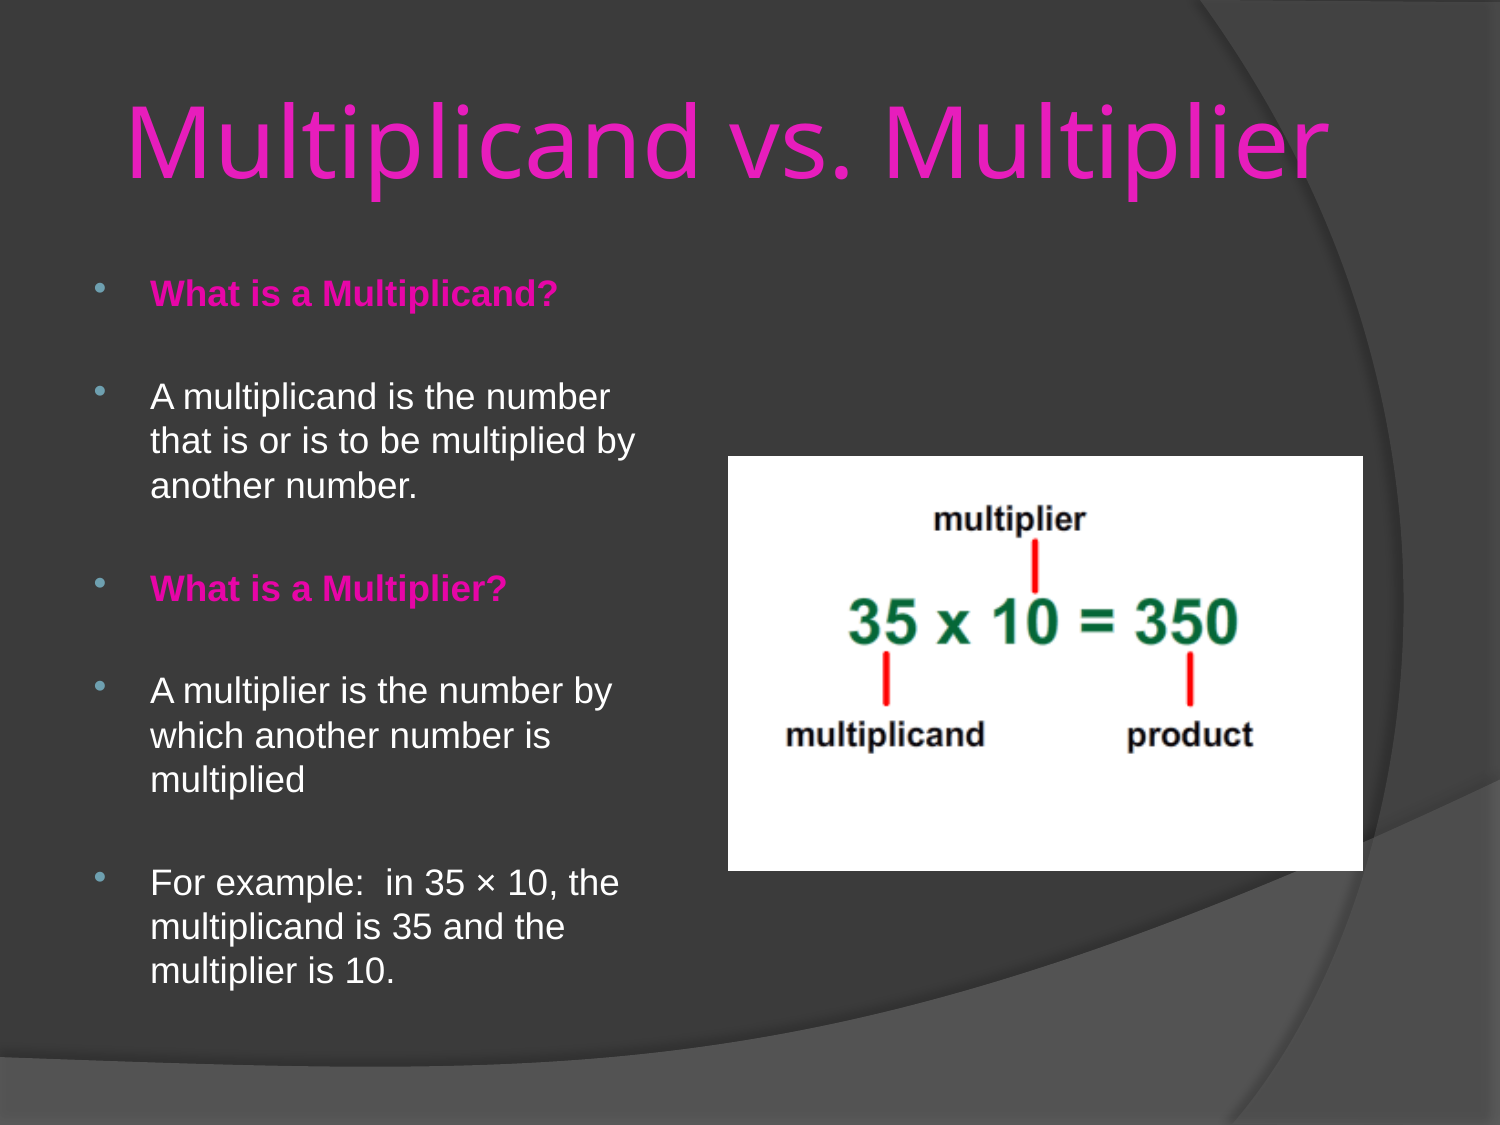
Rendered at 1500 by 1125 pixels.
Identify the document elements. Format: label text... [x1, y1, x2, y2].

title Multiplicand vs. Multiplier [115, 45, 1341, 233]
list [727, 456, 1363, 871]
list What is a Multiplicand? A multiplicand is the number that is or is to be multiplied by another number. What is a Multiplier? A multiplier is the number by which another number is multiplied For example: in 35 × 10, the multiplicand is 35 and the multiplier is 10. [75, 262, 675, 1005]
